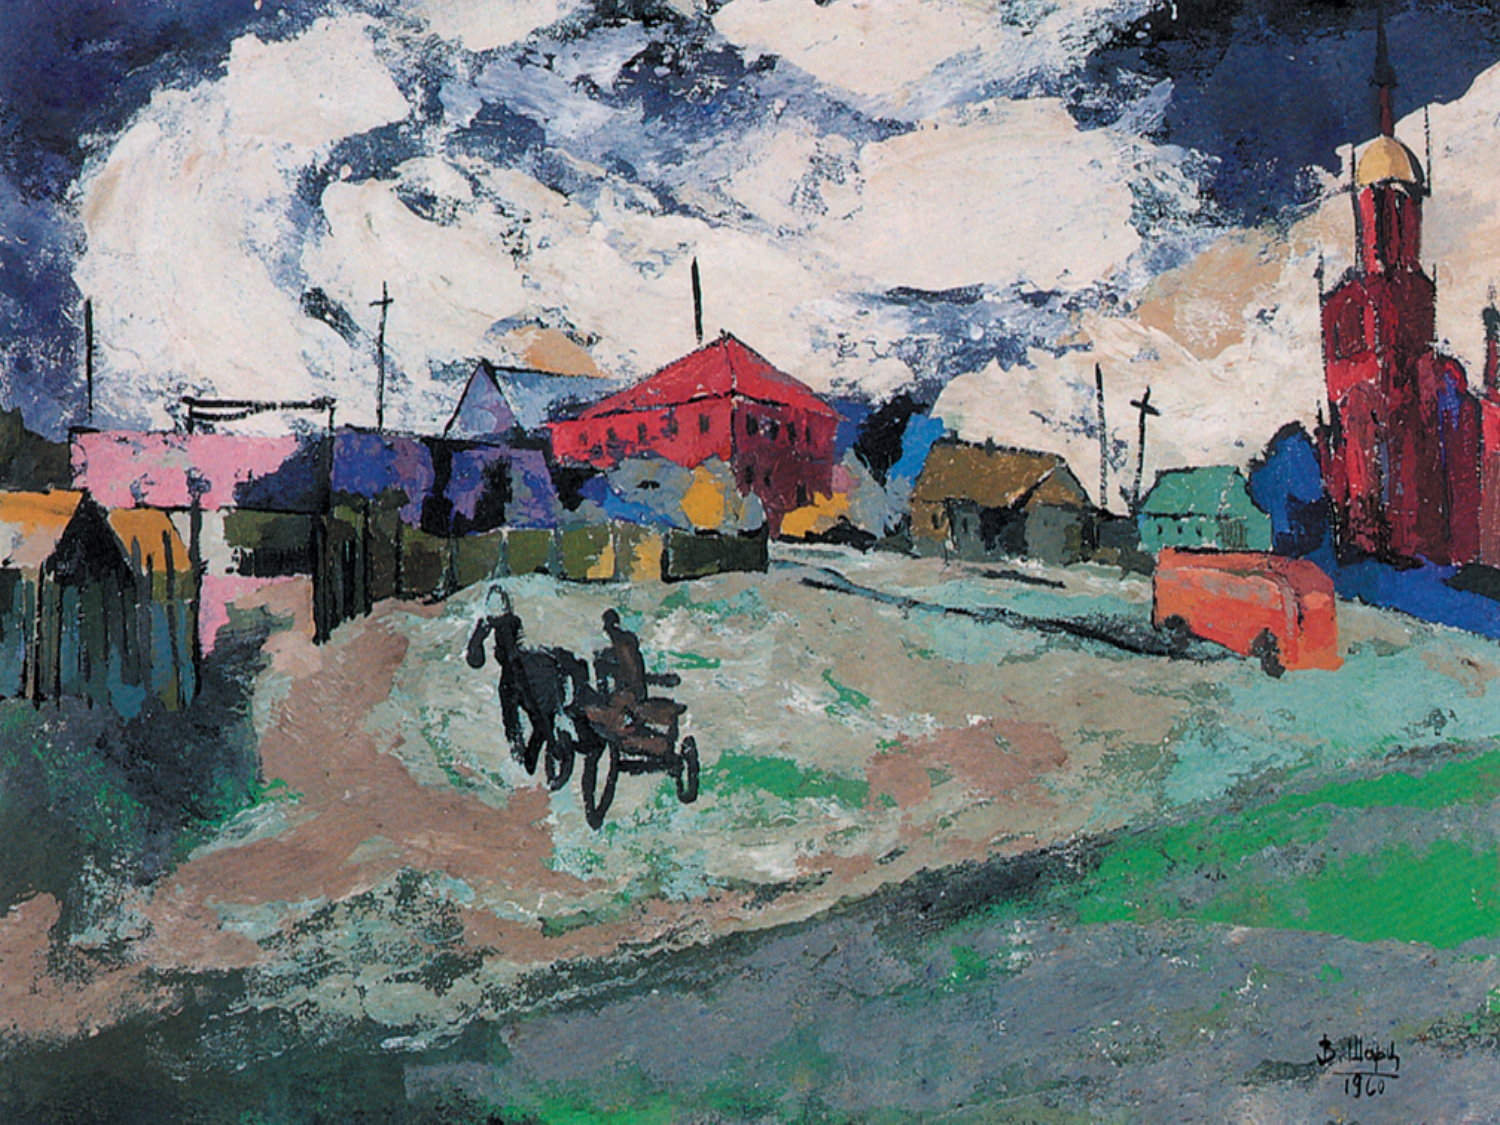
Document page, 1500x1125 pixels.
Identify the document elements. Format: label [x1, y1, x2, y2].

list [0, 0, 1500, 1125]
